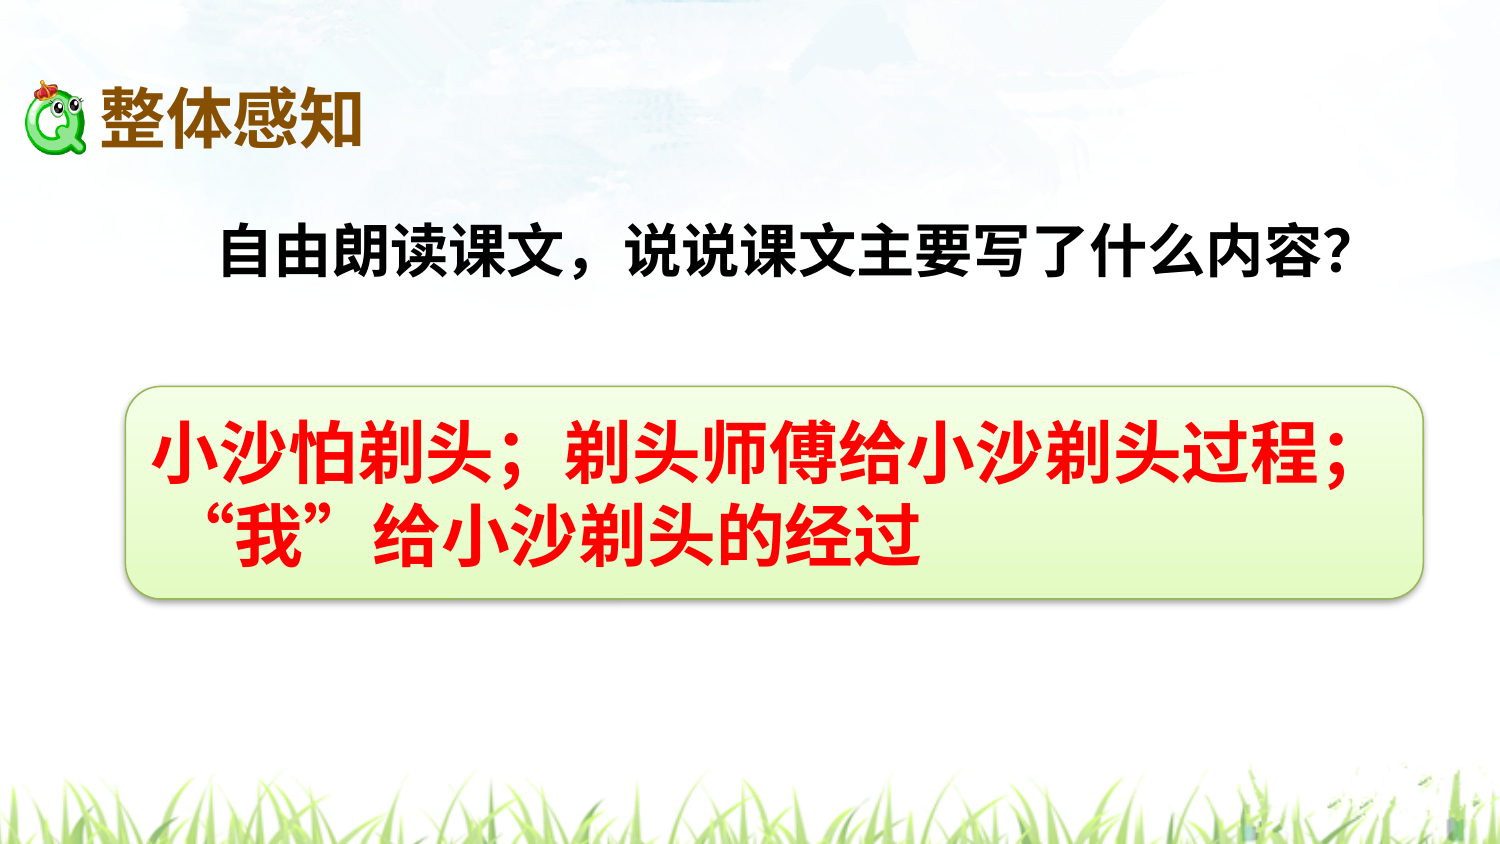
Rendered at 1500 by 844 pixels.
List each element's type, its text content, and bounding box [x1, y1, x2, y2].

text_box 自由朗读课文，说说课文主要写了什么内容？ [98, 185, 1446, 292]
text_box 小沙怕剃头；剃头师傅给小沙剃头过程； “我”给小沙剃头的经过 [124, 385, 1425, 600]
picture [0, 0, 1500, 844]
text_box 整体感知 [88, 71, 441, 163]
